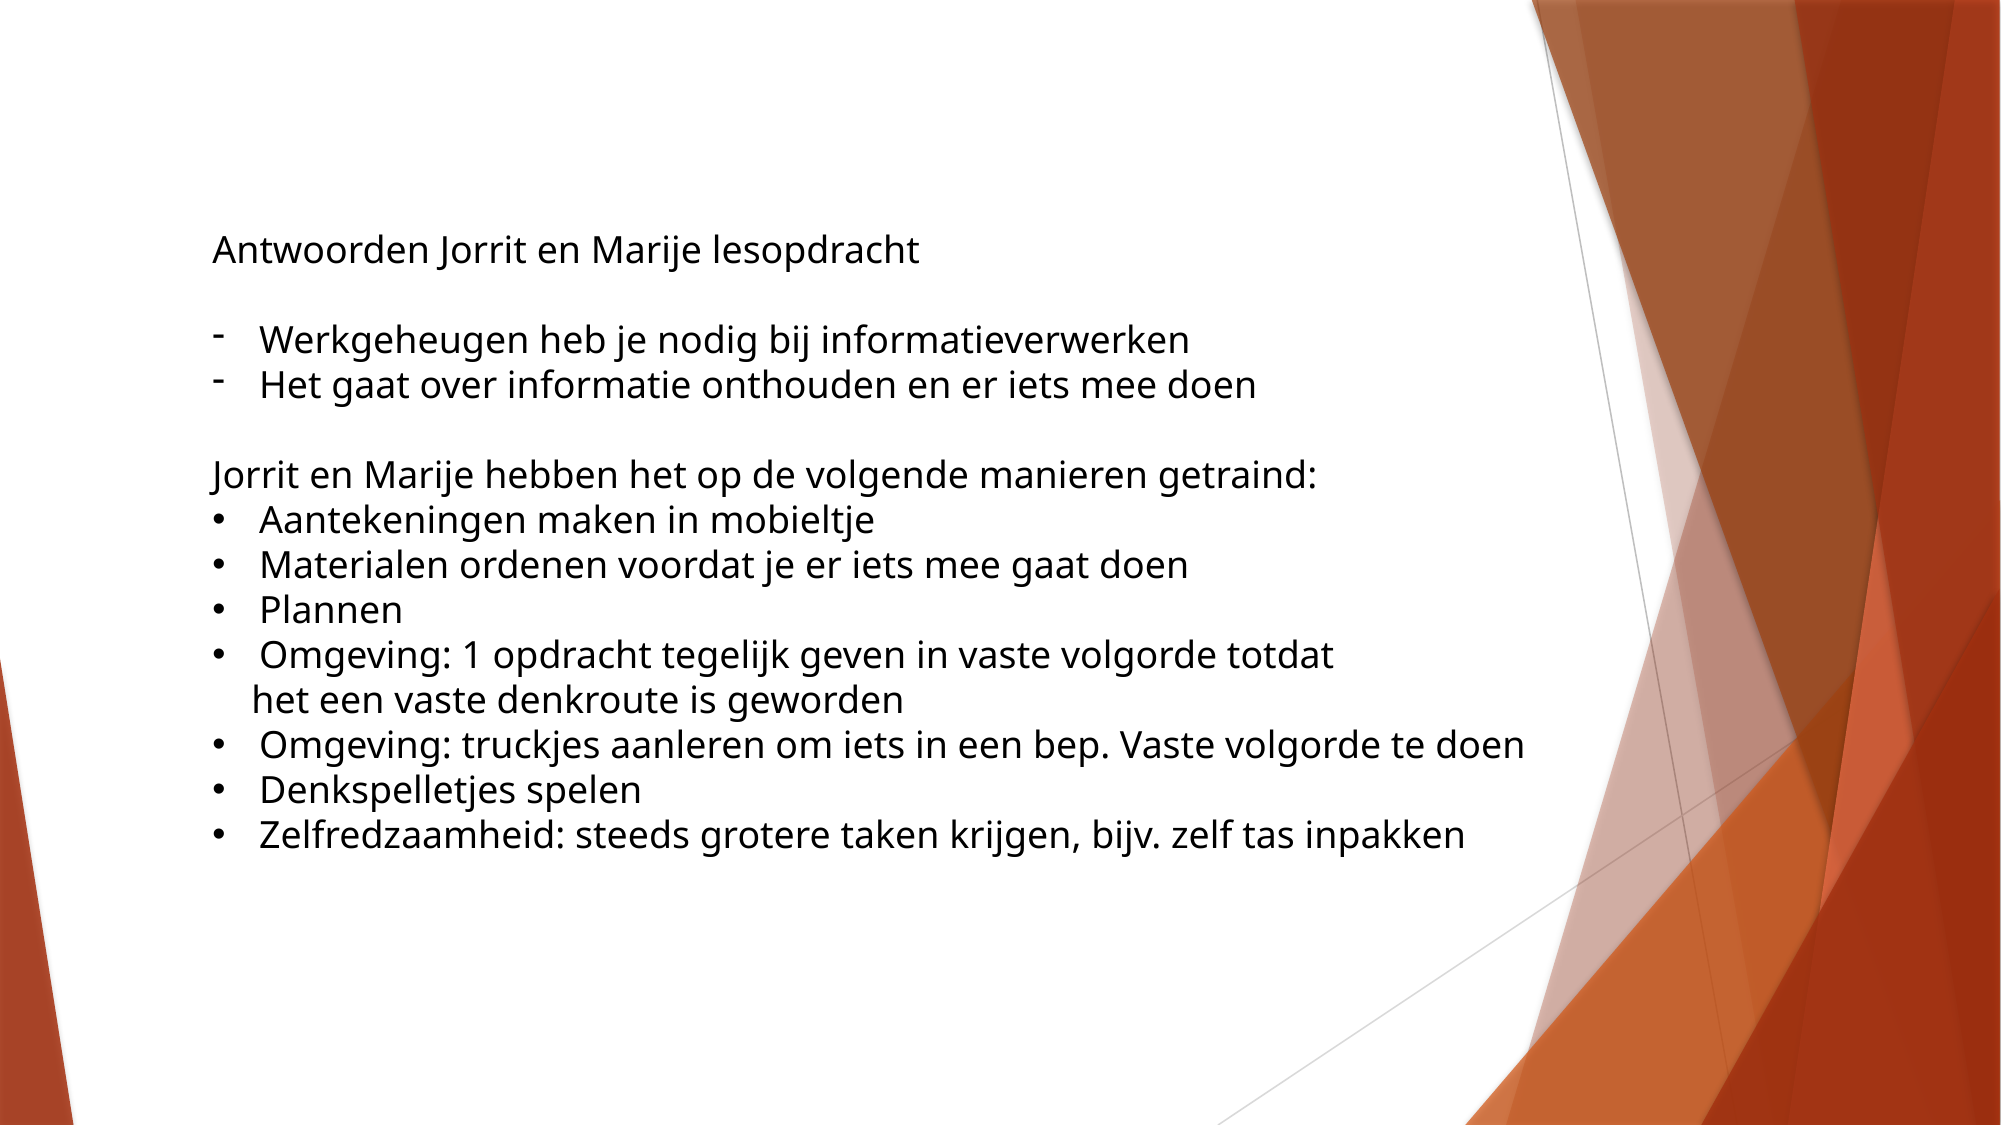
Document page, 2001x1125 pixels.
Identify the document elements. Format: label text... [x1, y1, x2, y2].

text_box Antwoorden Jorrit en Marije lesopdracht Werkgeheugen heb je nodig bij informatieverwerken Het gaat over informatie onthouden en er iets mee doen Jorrit en Marije hebben het op de volgende manieren getraind: Aantekeningen maken in mobieltje Materialen ordenen voordat je er iets mee gaat doen Plannen Omgeving: 1 opdracht tegelijk geven in vaste volgorde totdat het een vaste denkroute is geworden Omgeving: truckjes aanleren om iets in een bep. Vaste volgorde te doen Denkspelletjes spelen Zelfredzaamheid: steeds grotere taken krijgen, bijv. zelf tas inpakken [197, 218, 1542, 864]
